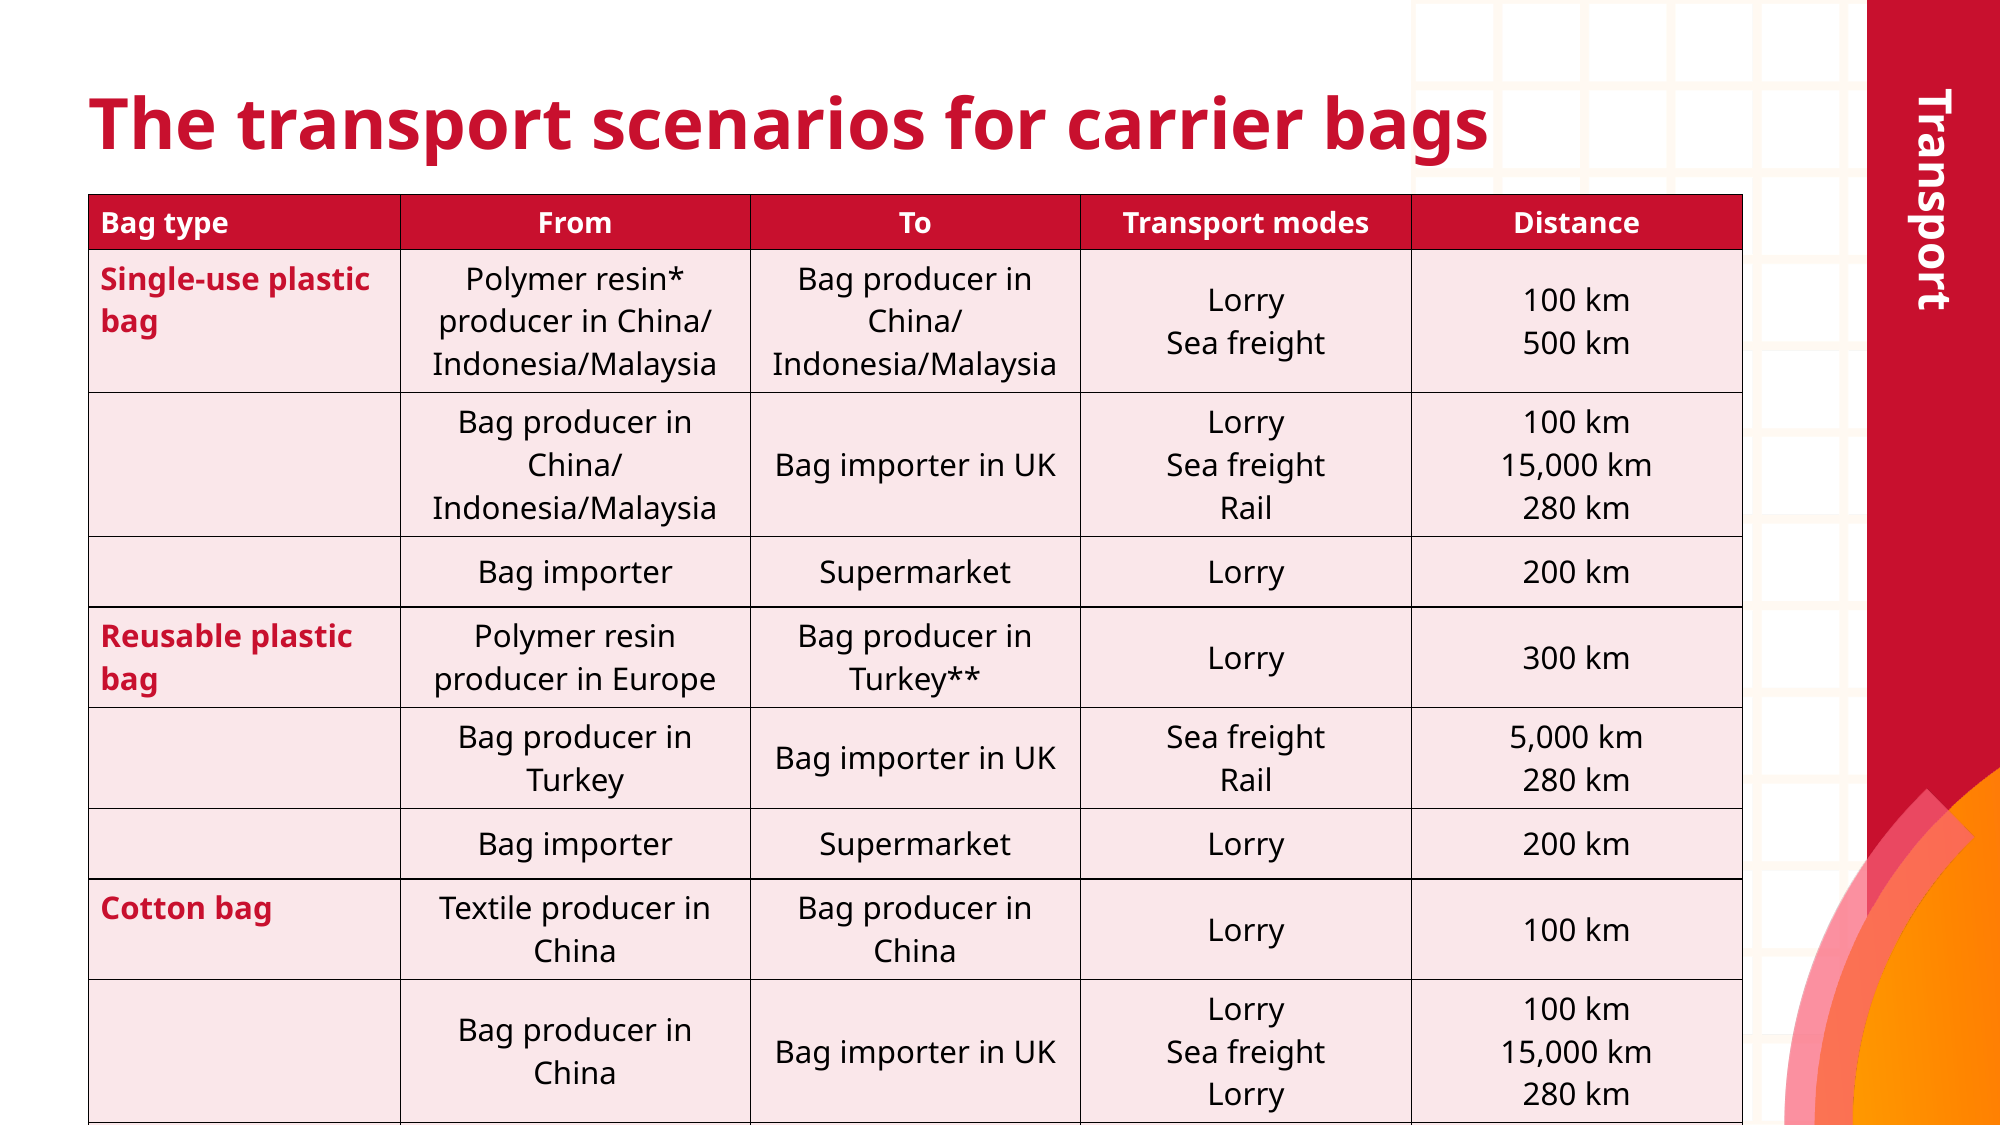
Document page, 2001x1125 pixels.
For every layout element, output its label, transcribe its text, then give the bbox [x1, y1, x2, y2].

table_cell Lorry Sea freight Rail [1081, 393, 1411, 536]
table_cell Lorry Sea freight Lorry [1081, 980, 1411, 1122]
table_cell [89, 708, 400, 808]
table_cell Bag importer in UK [751, 980, 1080, 1122]
table_cell 100 km [1412, 880, 1742, 979]
table_cell Supermarket [751, 809, 1080, 878]
picture [1411, 0, 2000, 1125]
table_cell Single-use plastic bag [89, 250, 400, 392]
table_cell Lorry Sea freight [1081, 250, 1411, 392]
table_cell 100 km 15,000 km 280 km [1412, 980, 1742, 1122]
table_cell Lorry [1081, 608, 1411, 707]
table_cell Cotton bag [89, 880, 400, 979]
table_cell [89, 393, 400, 536]
table_cell 200 km [1412, 537, 1742, 606]
table_cell [89, 809, 400, 878]
table_cell Bag importer [401, 809, 750, 878]
table_header Transport modes [1081, 195, 1411, 249]
table_cell 100 km 15,000 km 280 km [1412, 393, 1742, 536]
table_cell Textile producer in China [401, 880, 750, 979]
table_cell Supermarket [751, 537, 1080, 606]
text_box Transport [1867, 88, 2000, 765]
table_cell 100 km 500 km [1412, 250, 1742, 392]
table_cell 300 km [1412, 608, 1742, 707]
table_cell Reusable plastic bag [89, 608, 400, 707]
table_cell Polymer resin* producer in China/ Indonesia/Malaysia [401, 250, 750, 392]
table_cell Lorry [1081, 537, 1411, 606]
table_header Distance [1412, 195, 1742, 249]
table_cell Polymer resin producer in Europe [401, 608, 750, 707]
table_cell Bag importer in UK [751, 708, 1080, 808]
table_cell Bag importer [401, 537, 750, 606]
table_cell Bag producer in China/ Indonesia/Malaysia [751, 250, 1080, 392]
table_cell [89, 537, 400, 606]
table_cell 5,000 km 280 km [1412, 708, 1742, 808]
table_cell Bag producer in China/ Indonesia/Malaysia [401, 393, 750, 536]
table_cell Lorry [1081, 880, 1411, 979]
table_cell Lorry [1081, 809, 1411, 878]
title The transport scenarios for carrier bags [88, 88, 1743, 161]
table_cell 200 km [1412, 809, 1742, 878]
table_cell Bag producer in China [401, 980, 750, 1122]
table_cell Sea freight Rail [1081, 708, 1411, 808]
table_cell Bag producer in Turkey** [751, 608, 1080, 707]
table_cell Bag producer in Turkey [401, 708, 750, 808]
table_header From [401, 195, 750, 249]
table_cell Bag importer in UK [751, 393, 1080, 536]
table_header Bag type [89, 195, 400, 249]
table_header To [751, 195, 1080, 249]
table_cell [89, 980, 400, 1122]
table_cell Bag producer in China [751, 880, 1080, 979]
